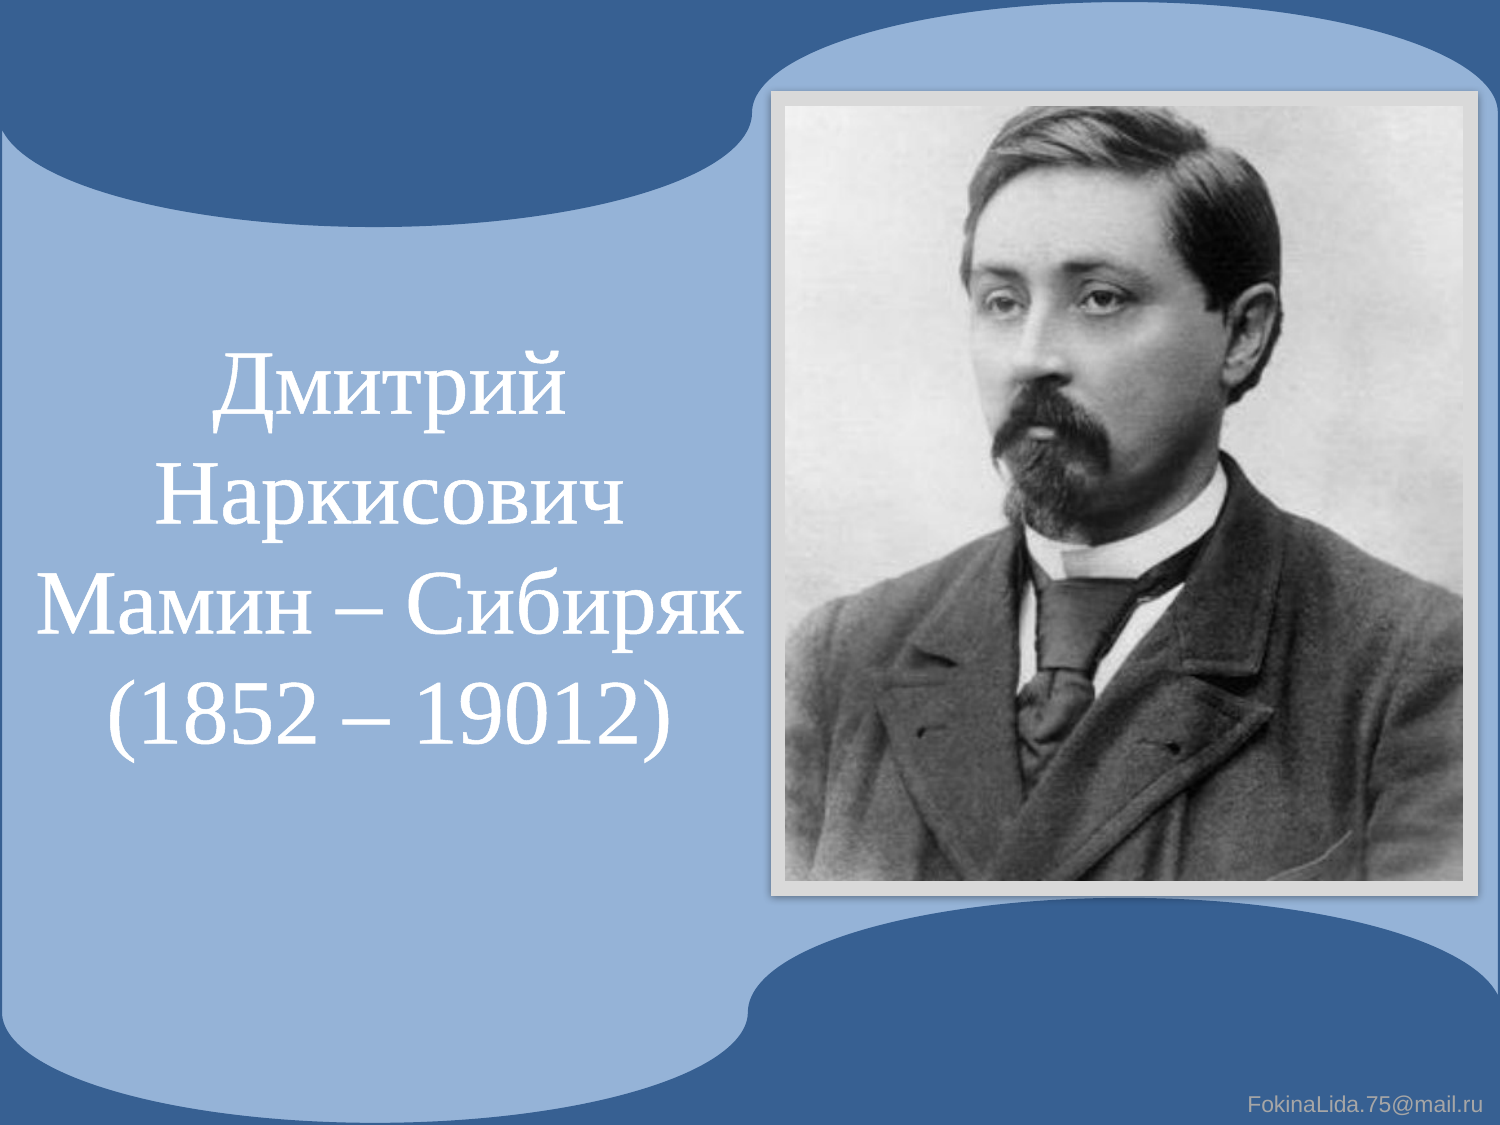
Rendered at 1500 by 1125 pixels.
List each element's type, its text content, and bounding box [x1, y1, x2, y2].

text_box Дмитрий Наркисович Мамин – Сибиряк (1852 – 19012) [17, 314, 762, 919]
picture [785, 105, 1464, 882]
